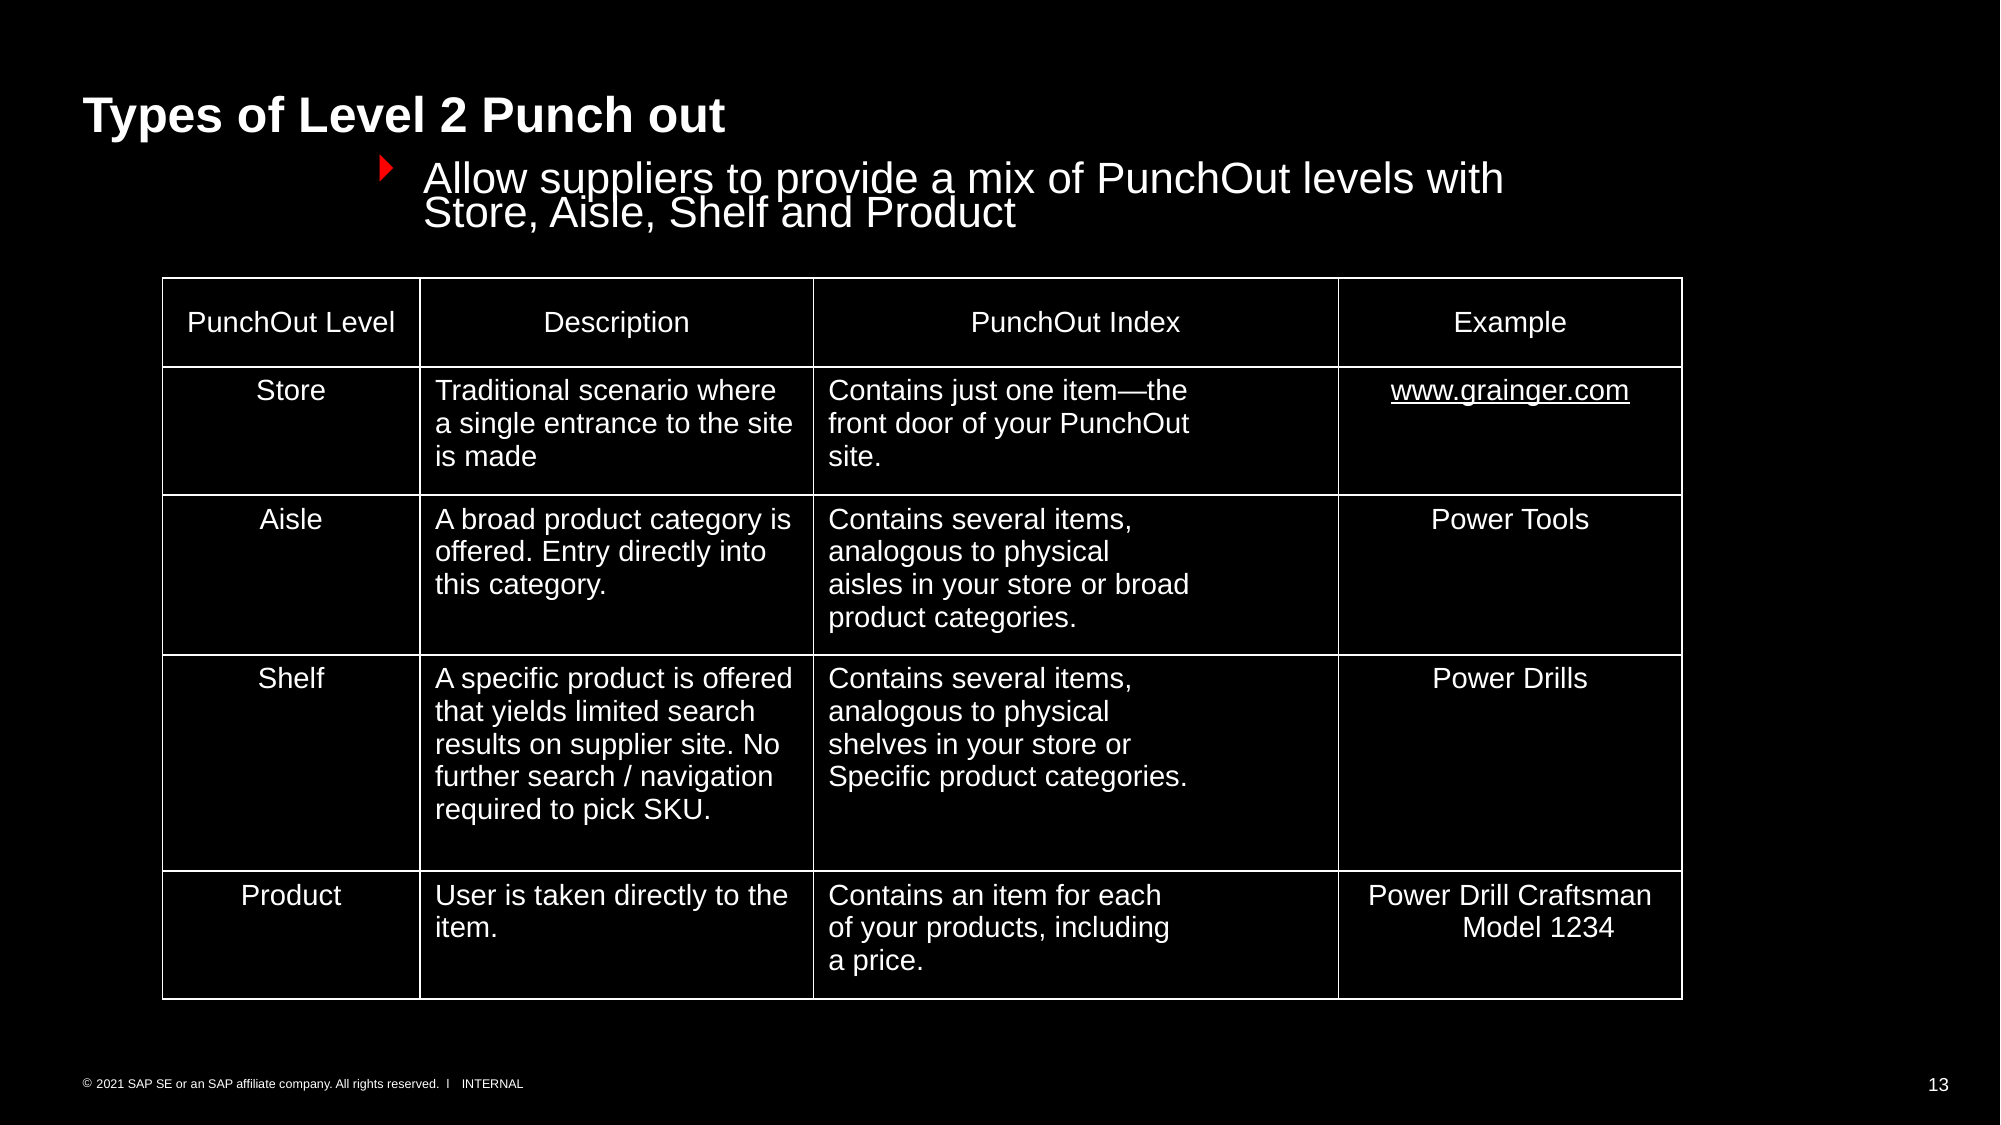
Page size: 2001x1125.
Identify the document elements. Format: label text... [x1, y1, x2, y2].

table_cell Shelf [163, 656, 419, 870]
table_cell Power Drill Craftsman Model 1234 [1339, 872, 1681, 998]
title Types of Level 2 Punch out [82, 82, 1918, 144]
table_cell User is taken directly to the item. [421, 872, 813, 998]
table_cell Store [163, 368, 419, 494]
table_cell Product [163, 872, 419, 998]
text_box Allow suppliers to provide a mix of PunchOut levels with Store, Aisle, Shelf and Product [351, 159, 1592, 242]
table_cell A broad product category is offered. Entry directly into this category. [421, 496, 813, 654]
table_cell Contains several items, analogous to physical aisles in your store or broad product categories. [814, 496, 1338, 654]
table_cell Power Drills [1339, 656, 1681, 870]
table_header Description [421, 279, 813, 366]
table_cell Contains an item for each of your products, including a price. [814, 872, 1338, 998]
table_cell A specific product is offered that yields limited search results on supplier site. No further search / navigation required to pick SKU. [421, 656, 813, 870]
table_cell Power Tools [1339, 496, 1681, 654]
table_header Example [1339, 279, 1681, 366]
table_cell Traditional scenario where a single entrance to the site is made [421, 368, 813, 494]
table_cell www.grainger.com [1339, 368, 1681, 494]
table_cell Contains several items, analogous to physical shelves in your store or Specific product categories. [814, 656, 1338, 870]
table_header PunchOut Level [163, 279, 419, 366]
table_cell Contains just one item—the front door of your PunchOut site. [814, 368, 1338, 494]
table_cell Aisle [163, 496, 419, 654]
table_header PunchOut Index [814, 279, 1338, 366]
